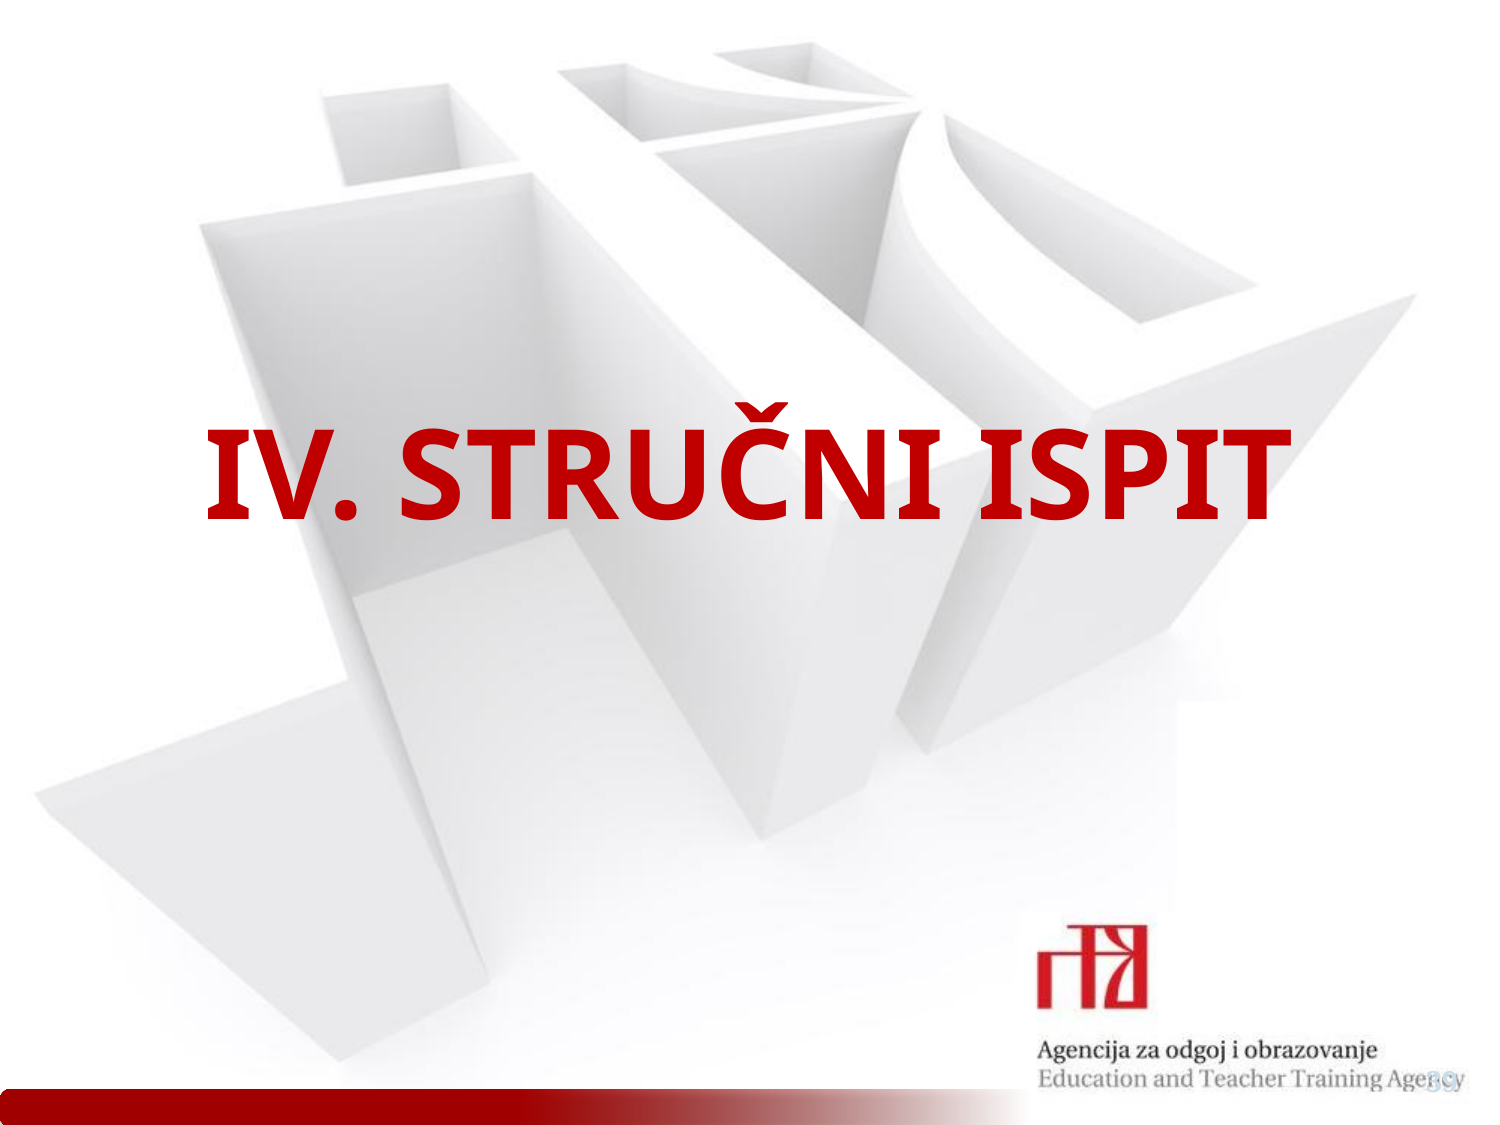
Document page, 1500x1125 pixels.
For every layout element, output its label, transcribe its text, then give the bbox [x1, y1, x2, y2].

picture [5, 0, 1495, 1125]
slide_number 39 [1382, 1053, 1474, 1114]
title IV. STRUČNI ISPIT [112, 349, 1388, 591]
